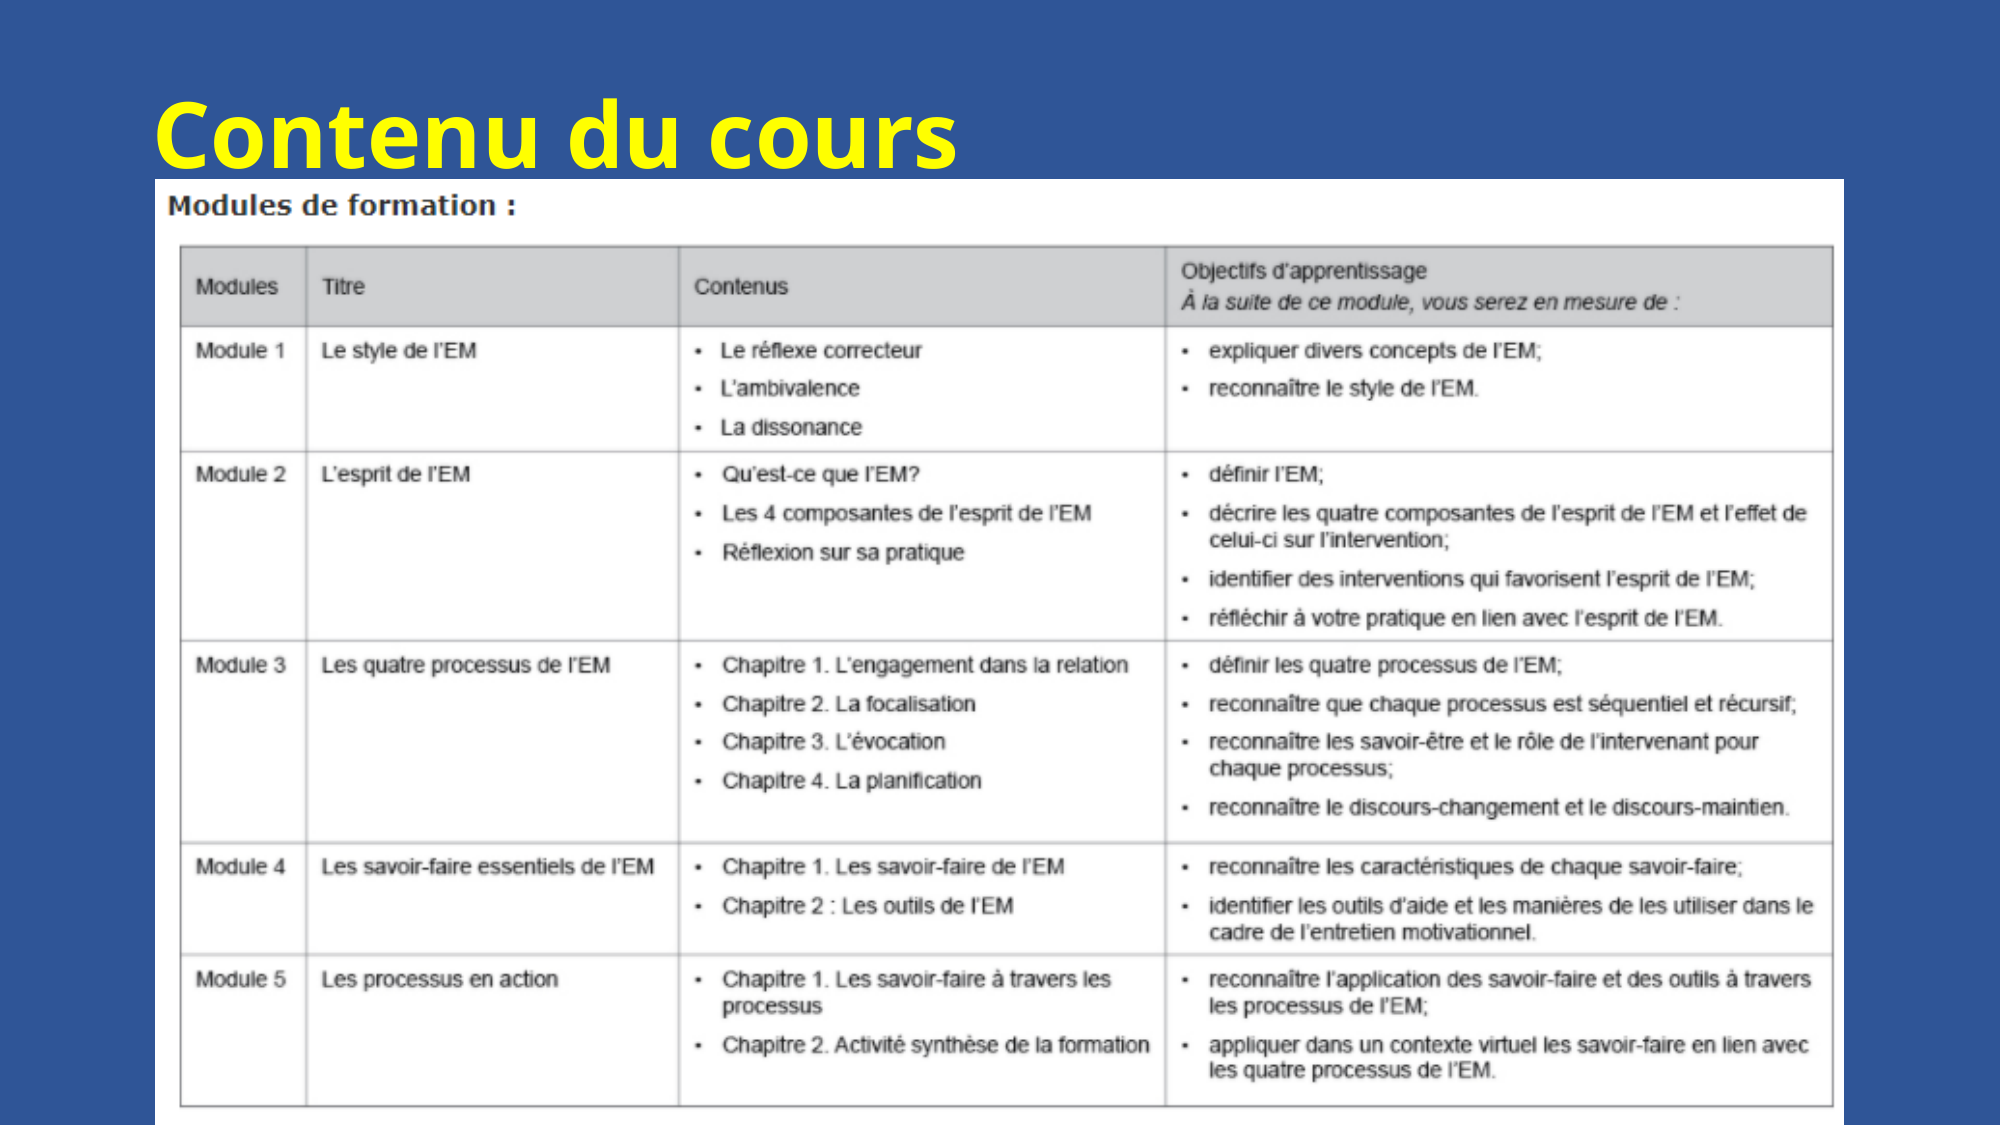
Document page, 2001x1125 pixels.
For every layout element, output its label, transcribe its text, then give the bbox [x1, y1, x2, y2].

picture [155, 179, 1844, 1125]
title Contenu du cours [137, 30, 1863, 248]
